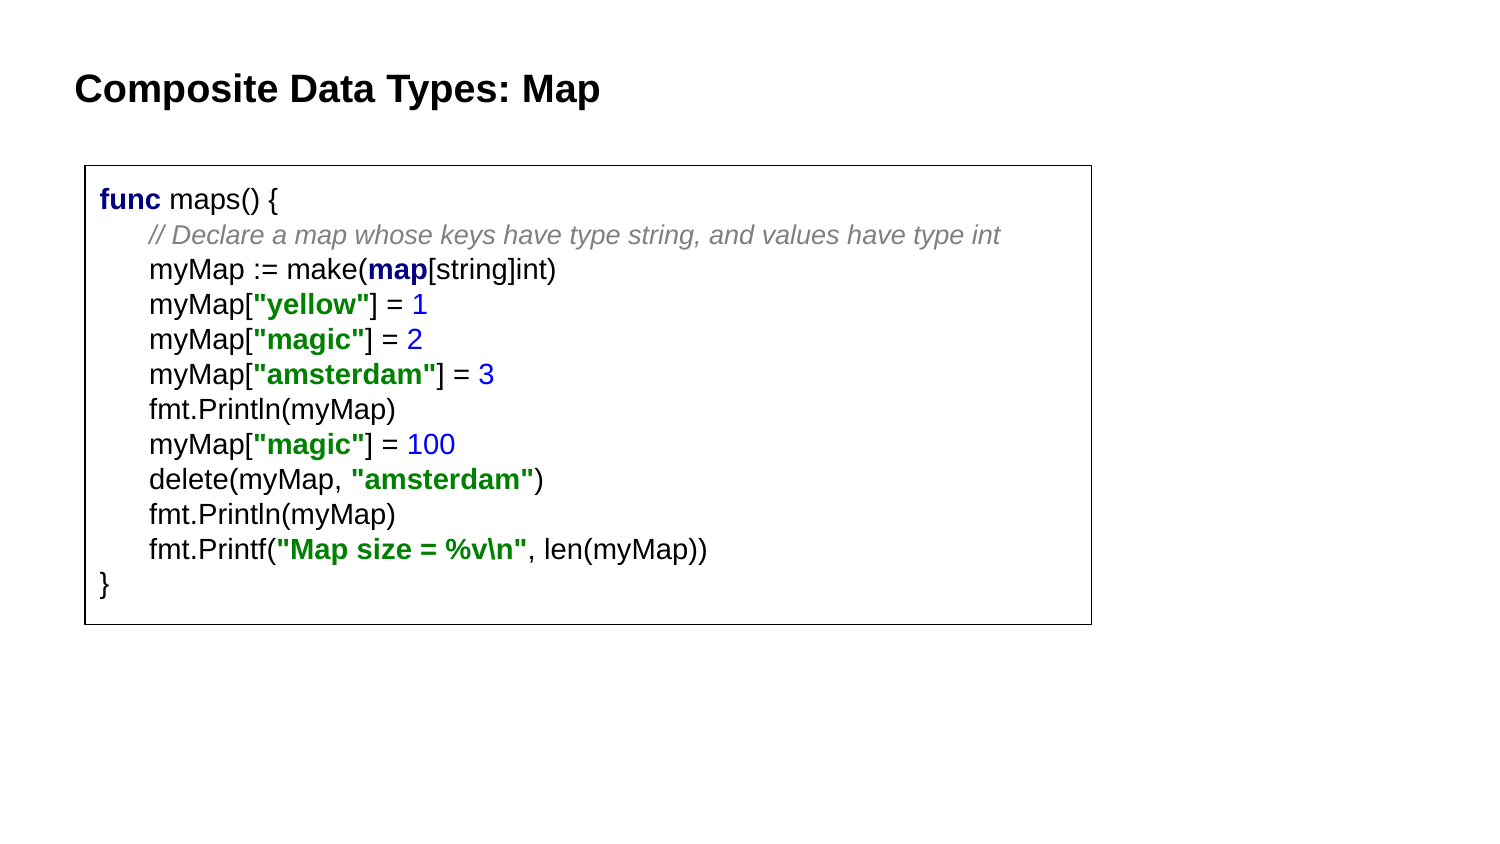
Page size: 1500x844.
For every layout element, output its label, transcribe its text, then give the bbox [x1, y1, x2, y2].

text_box func maps() { // Declare a map whose keys have type string, and values have type int myMap := make(map[string]int) myMap["yellow"] = 1 myMap["magic"] = 2 myMap["amsterdam"] = 3 fmt.Println(myMap) myMap["magic"] = 100 delete(myMap, "amsterdam") fmt.Println(myMap) fmt.Printf("Map size = %v\n", len(myMap)) } [84, 165, 1092, 625]
text_box Composite Data Types: Map [59, 47, 767, 125]
